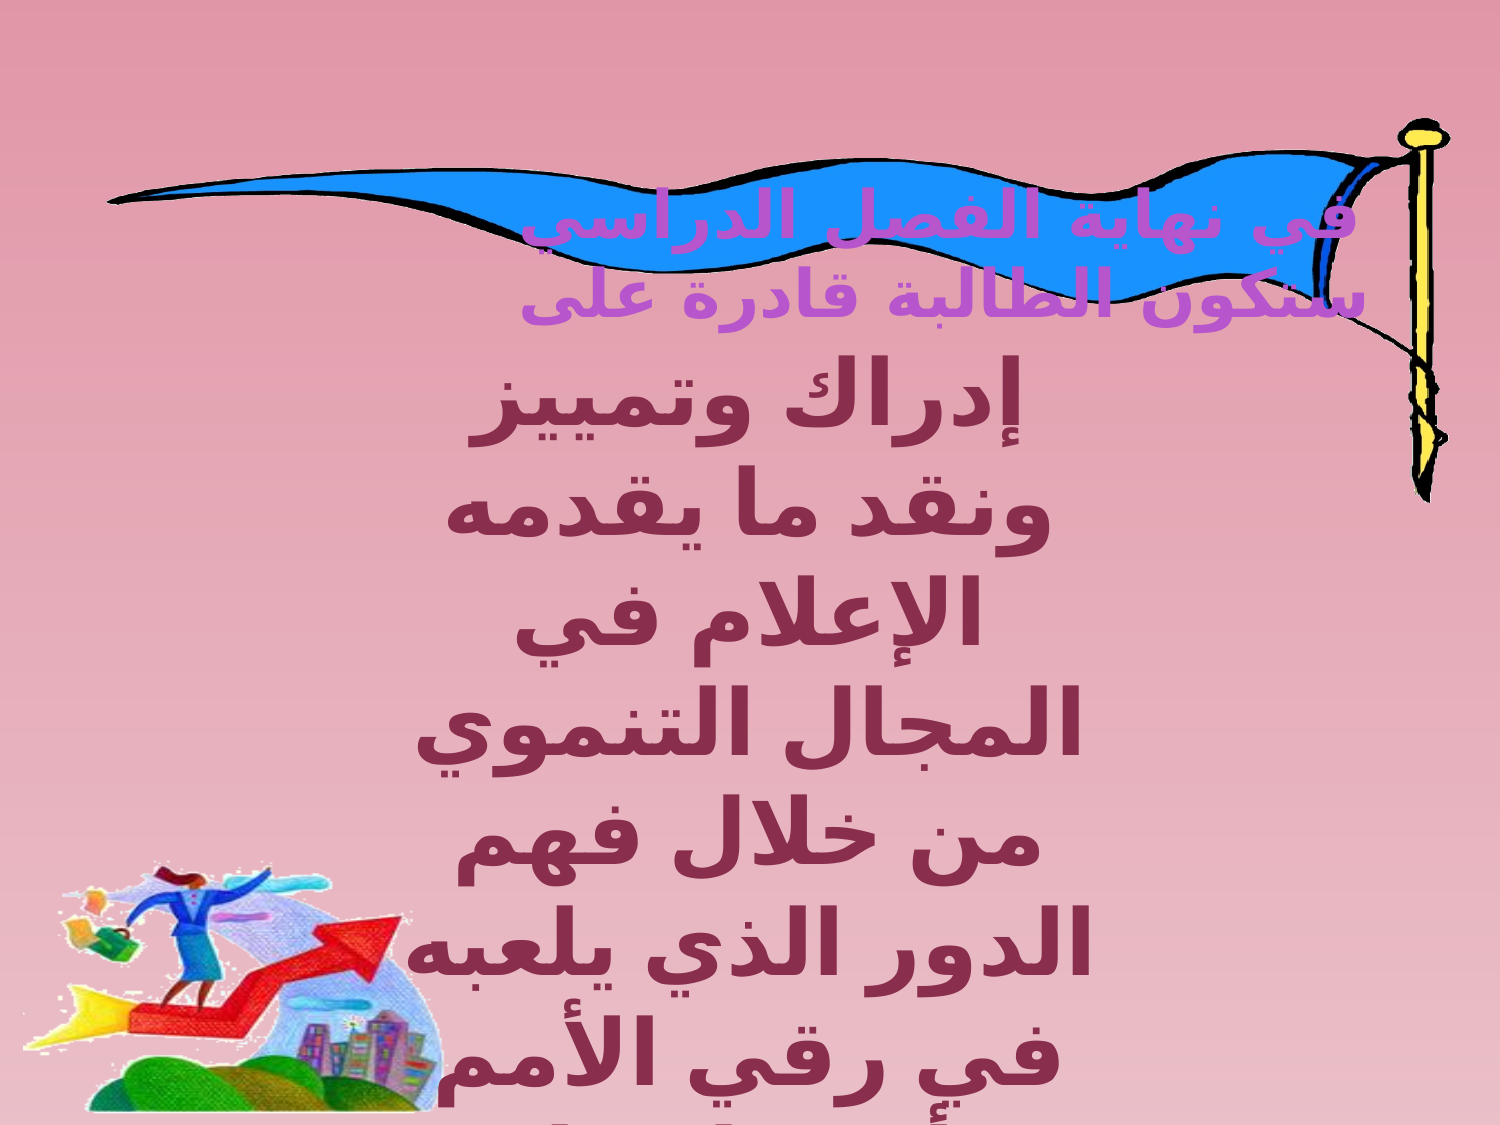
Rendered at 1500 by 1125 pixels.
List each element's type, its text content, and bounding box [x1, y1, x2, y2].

picture [23, 836, 451, 1125]
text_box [105, 116, 1500, 505]
text_box إدراك وتمييز ونقد ما يقدمه الإعلام في المجال التنموي من خلال فهم الدور الذي يلعبه في رقي الأمم أو تخلفها [374, 505, 1125, 1125]
